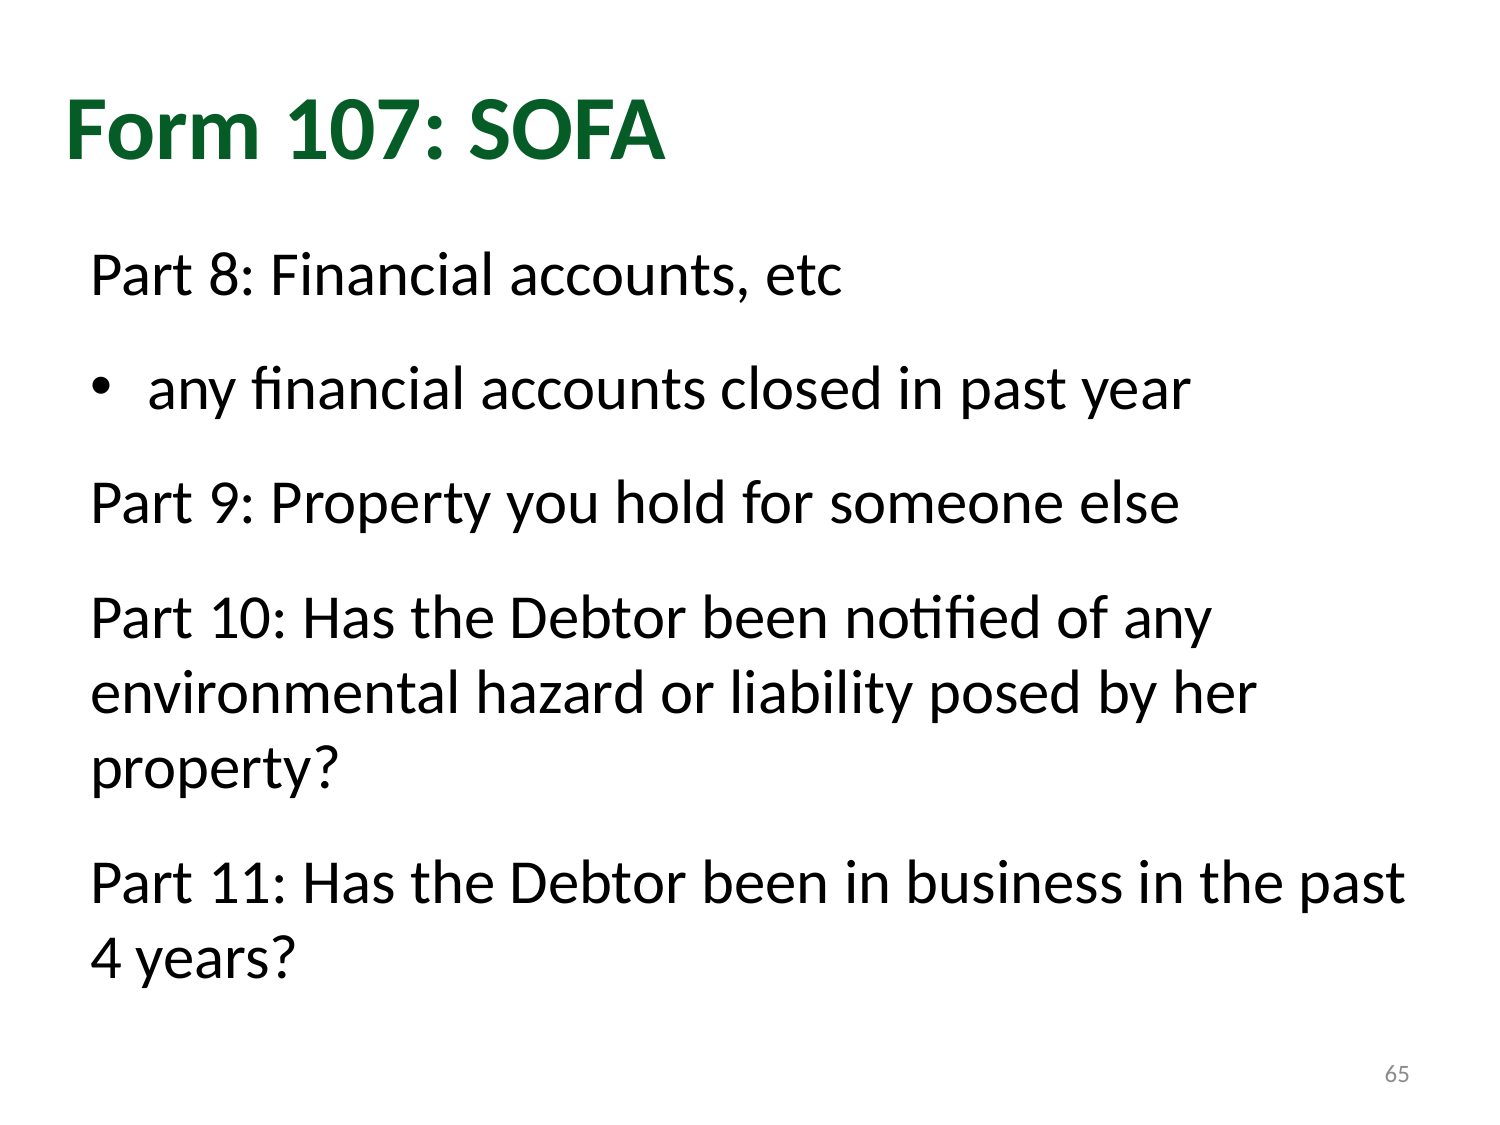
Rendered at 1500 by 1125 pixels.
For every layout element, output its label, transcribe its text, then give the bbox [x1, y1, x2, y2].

slide_number 65 [1074, 1042, 1425, 1103]
list Part 8: Financial accounts, etc any financial accounts closed in past year Part 9: Property you hold for someone else Part 10: Has the Debtor been notified of any environmental hazard or liability posed by her property? Part 11: Has the Debtor been in business in the past 4 years? [75, 224, 1425, 1005]
title Form 107: SOFA [50, 45, 1425, 200]
